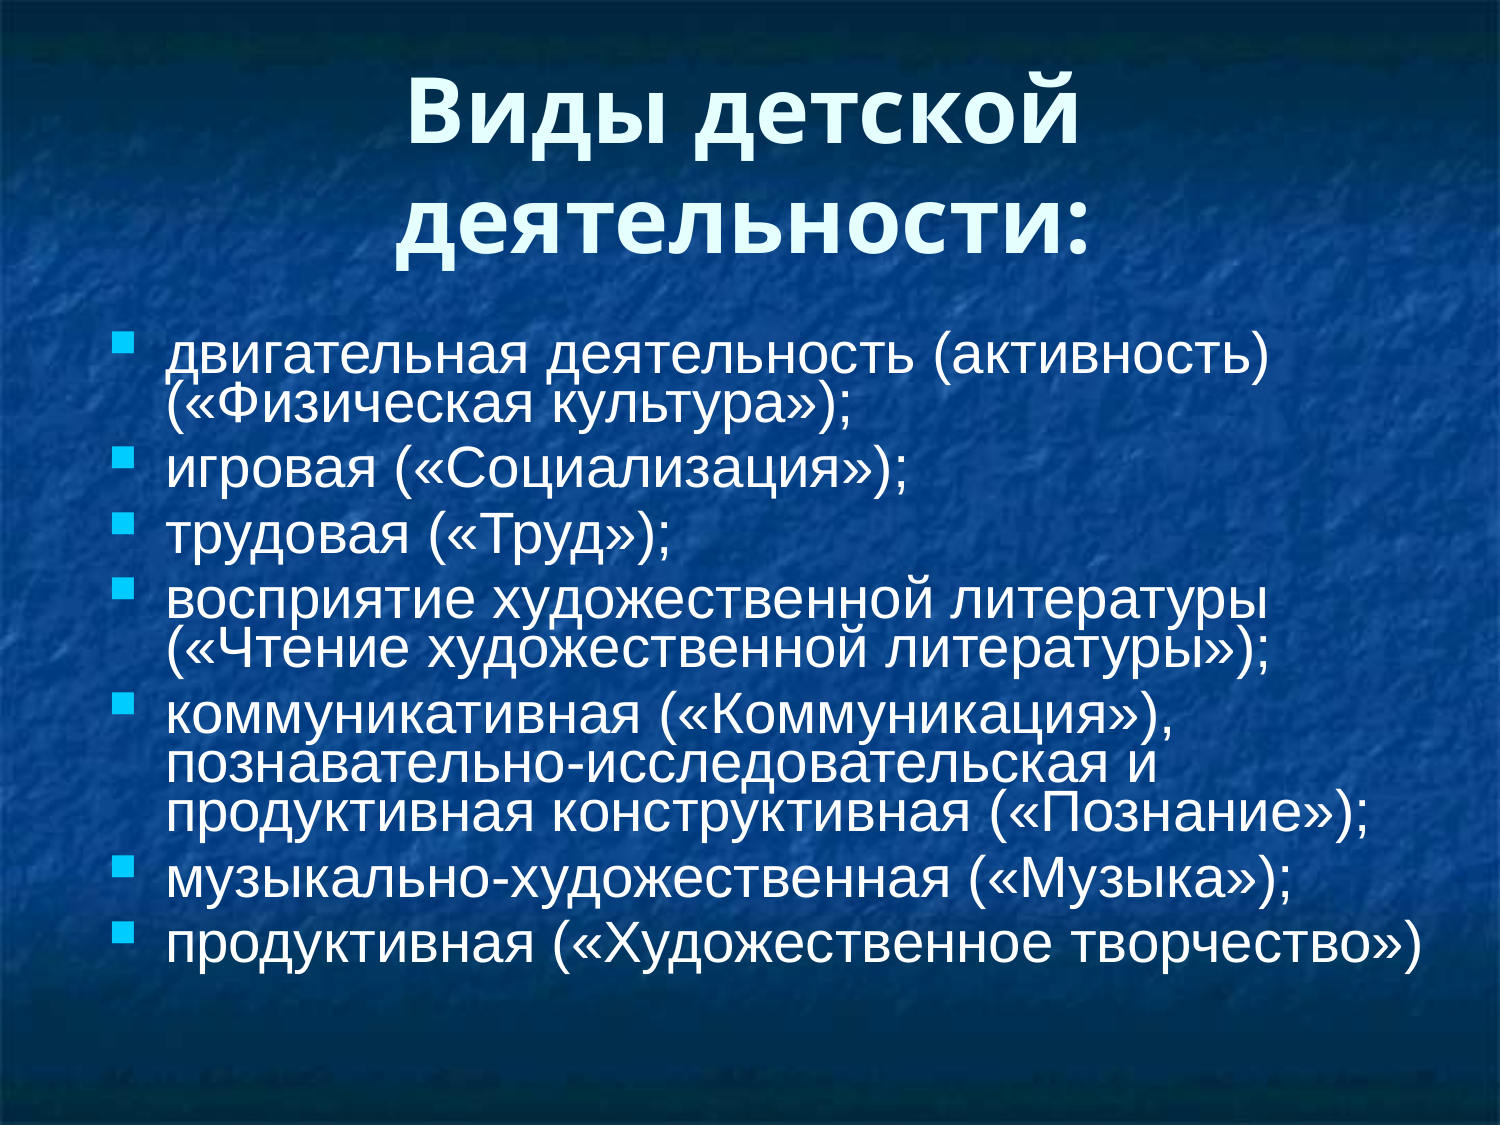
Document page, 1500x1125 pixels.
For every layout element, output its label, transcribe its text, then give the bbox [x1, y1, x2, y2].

picture [0, 0, 1500, 1125]
list двигательная деятельность (активность) («Физическая культура»); игровая («Социализация»); трудовая («Труд»); восприятие художественной литературы («Чтение художественной литературы»); коммуникативная («Коммуникация»), познавательно-исследовательская и продуктивная конструктивная («Познание»); музыкально-художественная («Музыка»); продуктивная («Художественное творчество») [93, 326, 1500, 1059]
title Виды детской деятельности: [29, 57, 1460, 268]
